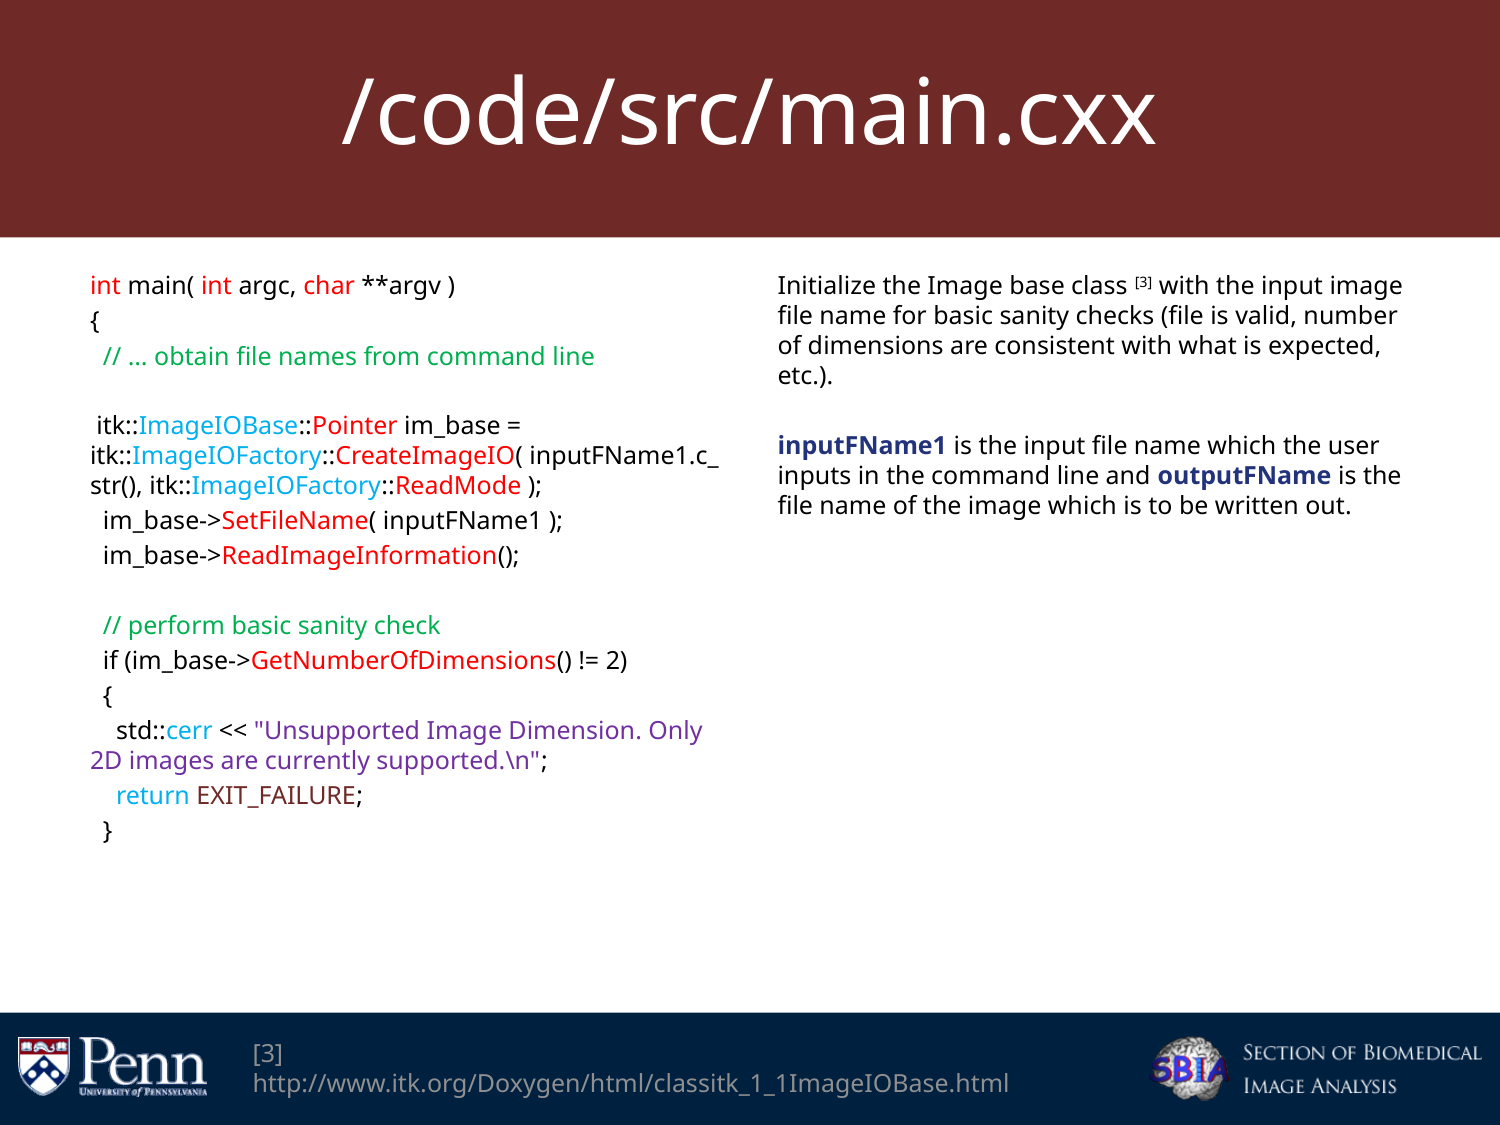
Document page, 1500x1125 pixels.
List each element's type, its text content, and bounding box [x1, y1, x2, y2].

title /code/src/main.cxx [75, 45, 1425, 238]
list Initialize the Image base class [3] with the input image file name for basic sanity checks (file is valid, number of dimensions are consistent with what is expected, etc.). inputFName1 is the input file name which the user inputs in the command line and outputFName is the file name of the image which is to be written out. [762, 262, 1425, 1013]
footer [3] http://www.itk.org/Doxygen/html/classitk_1_1ImageIOBase.html [237, 1037, 1038, 1098]
list int main( int argc, char **argv ) { // … obtain file names from command line itk::ImageIOBase::Pointer im_base = itk::ImageIOFactory::CreateImageIO( inputFName1.c_str(), itk::ImageIOFactory::ReadMode ); im_base->SetFileName( inputFName1 ); im_base->ReadImageInformation(); // perform basic sanity check if (im_base->GetNumberOfDimensions() != 2) { std::cerr << "Unsupported Image Dimension. Only 2D images are currently supported.\n"; return EXIT_FAILURE; } [75, 262, 738, 1013]
picture [18, 1037, 207, 1097]
picture [1149, 1035, 1482, 1102]
